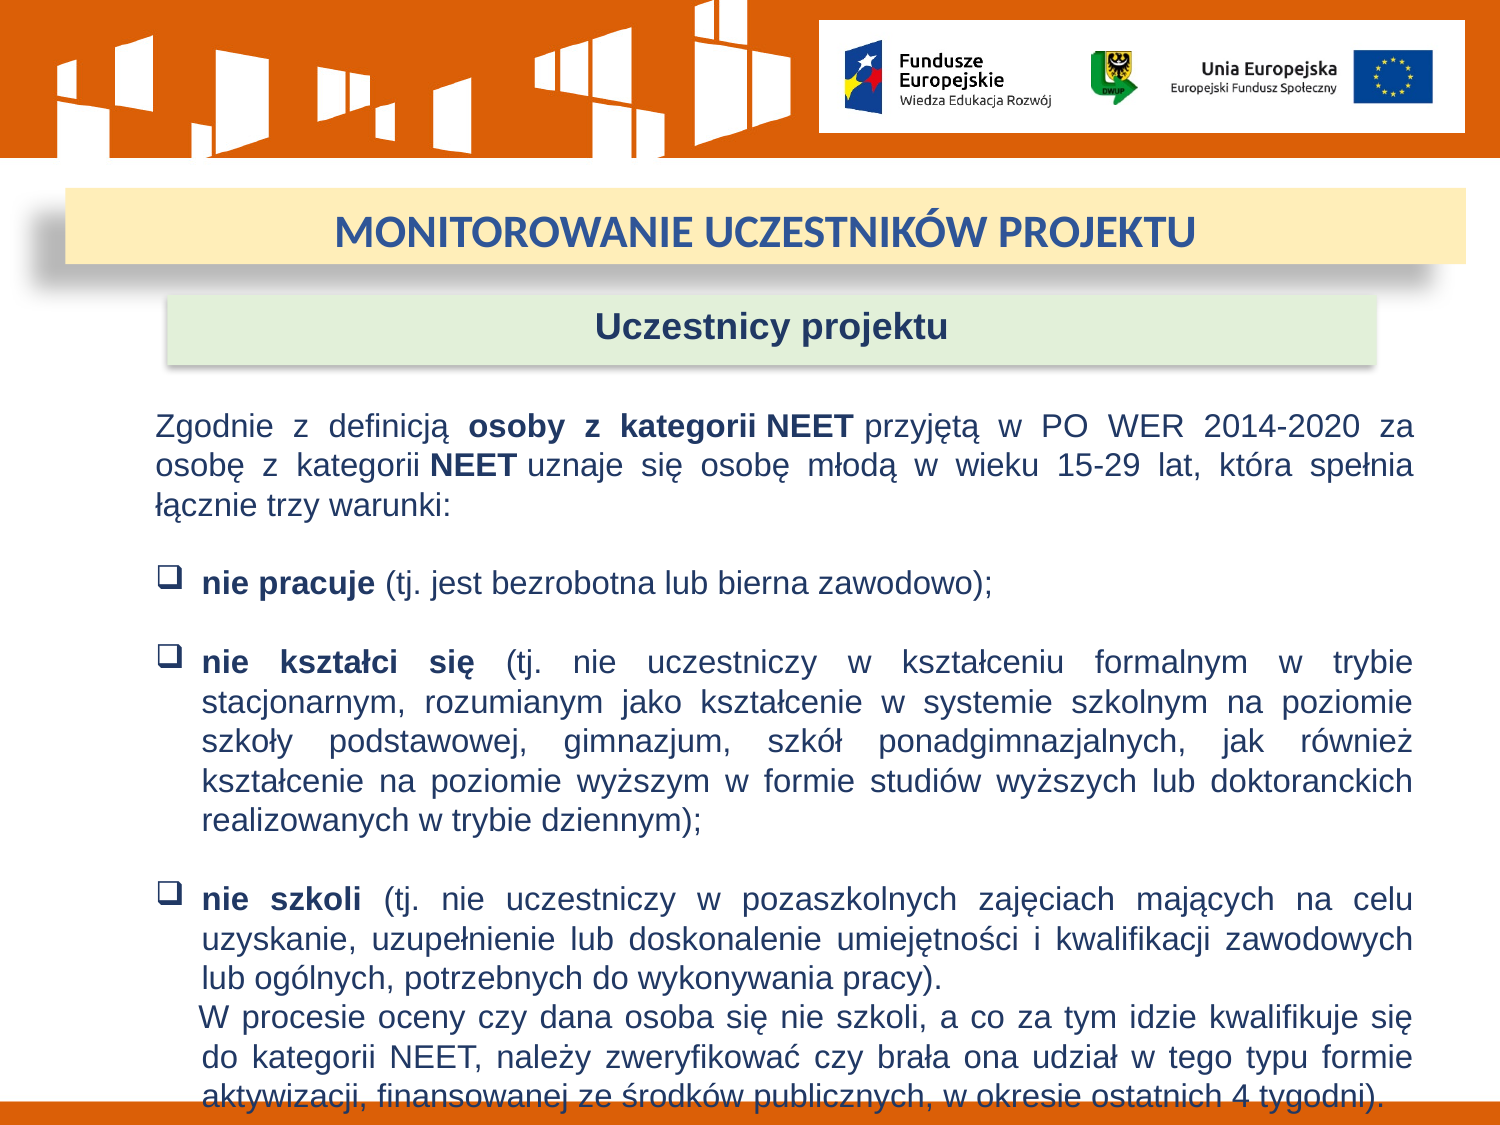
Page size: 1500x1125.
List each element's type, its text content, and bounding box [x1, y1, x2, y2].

text_box MONITOROWANIE UCZESTNIKÓW PROJEKTU [65, 187, 1466, 265]
text_box Uczestnicy projektu [167, 295, 1377, 366]
text_box [819, 20, 1465, 133]
text_box Zgodnie z definicją osoby z kategorii NEET przyjętą w PO WER 2014-2020 za osobę z kategorii NEET uznaje się osobę młodą w wieku 15-29 lat, która spełnia łącznie trzy warunki: nie pracuje (tj. jest bezrobotna lub bierna zawodowo); nie kształci się (tj. nie uczestniczy w kształceniu formalnym w trybie stacjonarnym, rozumianym jako kształcenie w systemie szkolnym na poziomie szkoły podstawowej, gimnazjum, szkół ponadgimnazjalnych, jak również kształcenie na poziomie wyższym w formie studiów wyższych lub doktoranckich realizowanych w trybie dziennym); nie szkoli (tj. nie uczestniczy w pozaszkolnych zajęciach mających na celu uzyskanie, uzupełnienie lub doskonalenie umiejętności i kwalifikacji zawodowych lub ogólnych, potrzebnych do wykonywania pracy). W procesie oceny czy dana osoba się nie szkoli, a co za tym idzie kwalifikuje się do kategorii NEET, należy zweryfikować czy brała ona udział w tego typu formie aktywizacji, finansowanej ze środków publicznych, w okresie ostatnich 4 tygodni). [140, 396, 1430, 1125]
picture [0, 0, 1500, 1125]
